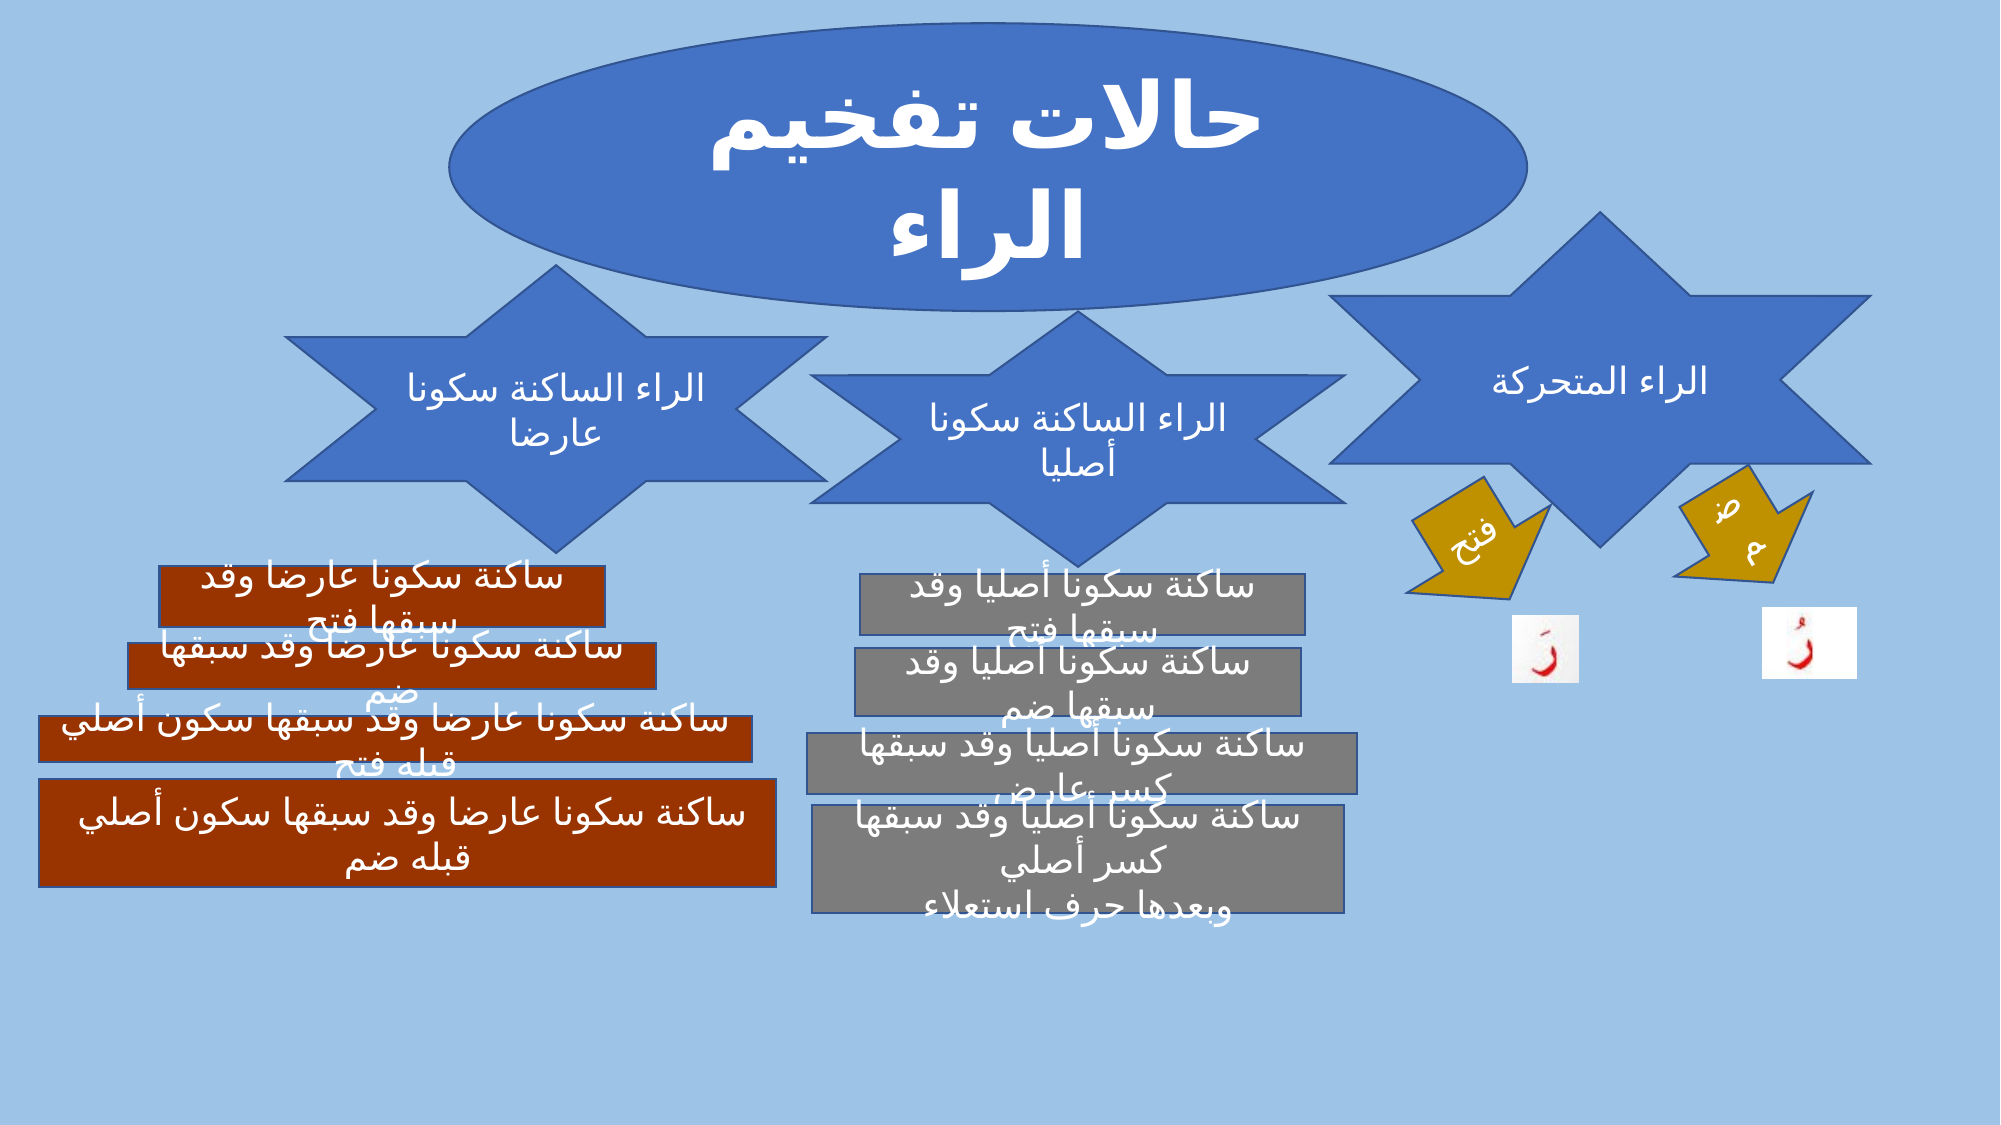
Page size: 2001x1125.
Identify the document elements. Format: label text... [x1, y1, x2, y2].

text_box ساكنة سكونا عارضا وقد سبقها سكون أصلي قبله فتح [38, 715, 753, 763]
text_box فتح [1403, 475, 1553, 601]
text_box ساكنة سكونا أصليا وقد سبقها كسر عارض [806, 732, 1358, 795]
picture [1512, 615, 1579, 683]
text_box ساكنة سكونا عارضا وقد سبقها ضم [127, 642, 657, 690]
picture [1762, 607, 1857, 680]
text_box ساكنة سكونا أصليا وقد سبقها ضم [854, 647, 1302, 717]
text_box ساكنة سكونا عارضا وقد سبقها فتح [158, 565, 606, 628]
text_box الراء المتحركة [1327, 210, 1873, 549]
text_box ضم [1671, 463, 1815, 584]
text_box الراء الساكنة سكونا عارضا [283, 263, 830, 555]
text_box ساكنة سكونا أصليا وقد سبقها فتح [859, 573, 1306, 636]
text_box حالات تفخيم الراء [448, 22, 1529, 313]
text_box ساكنة سكونا أصليا وقد سبقها كسر أصلي وبعدها حرف استعلاء [811, 804, 1345, 914]
text_box الراء الساكنة سكونا أصليا [808, 310, 1348, 569]
text_box ساكنة سكونا عارضا وقد سبقها سكون أصلي قبله ضم [38, 778, 777, 888]
